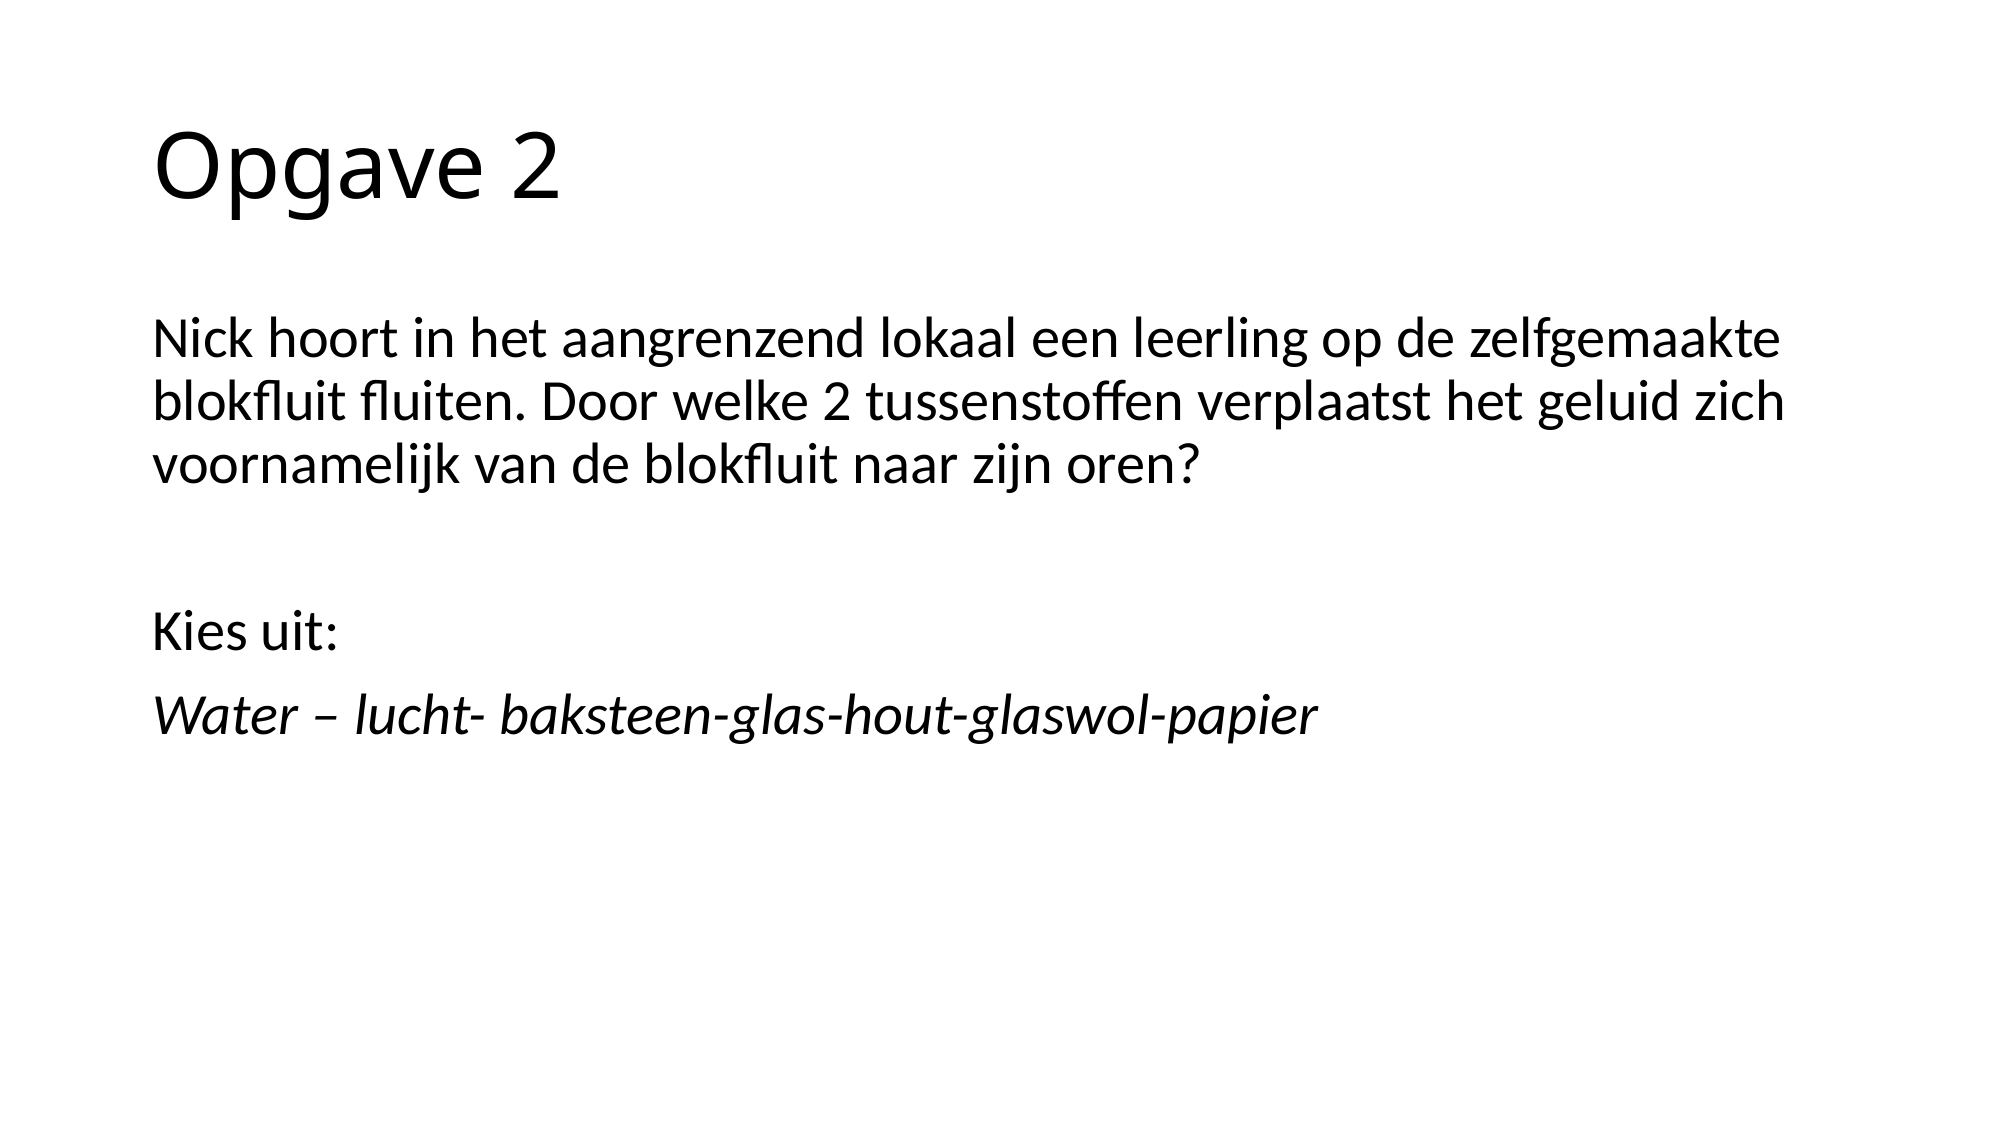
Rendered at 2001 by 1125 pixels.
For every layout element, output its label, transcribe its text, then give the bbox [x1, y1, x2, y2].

list Nick hoort in het aangrenzend lokaal een leerling op de zelfgemaakte blokfluit fluiten. Door welke 2 tussenstoffen verplaatst het geluid zich voornamelijk van de blokfluit naar zijn oren? Kies uit: Water – lucht- baksteen-glas-hout-glaswol-papier [137, 299, 1863, 1014]
title Opgave 2 [137, 59, 1863, 278]
